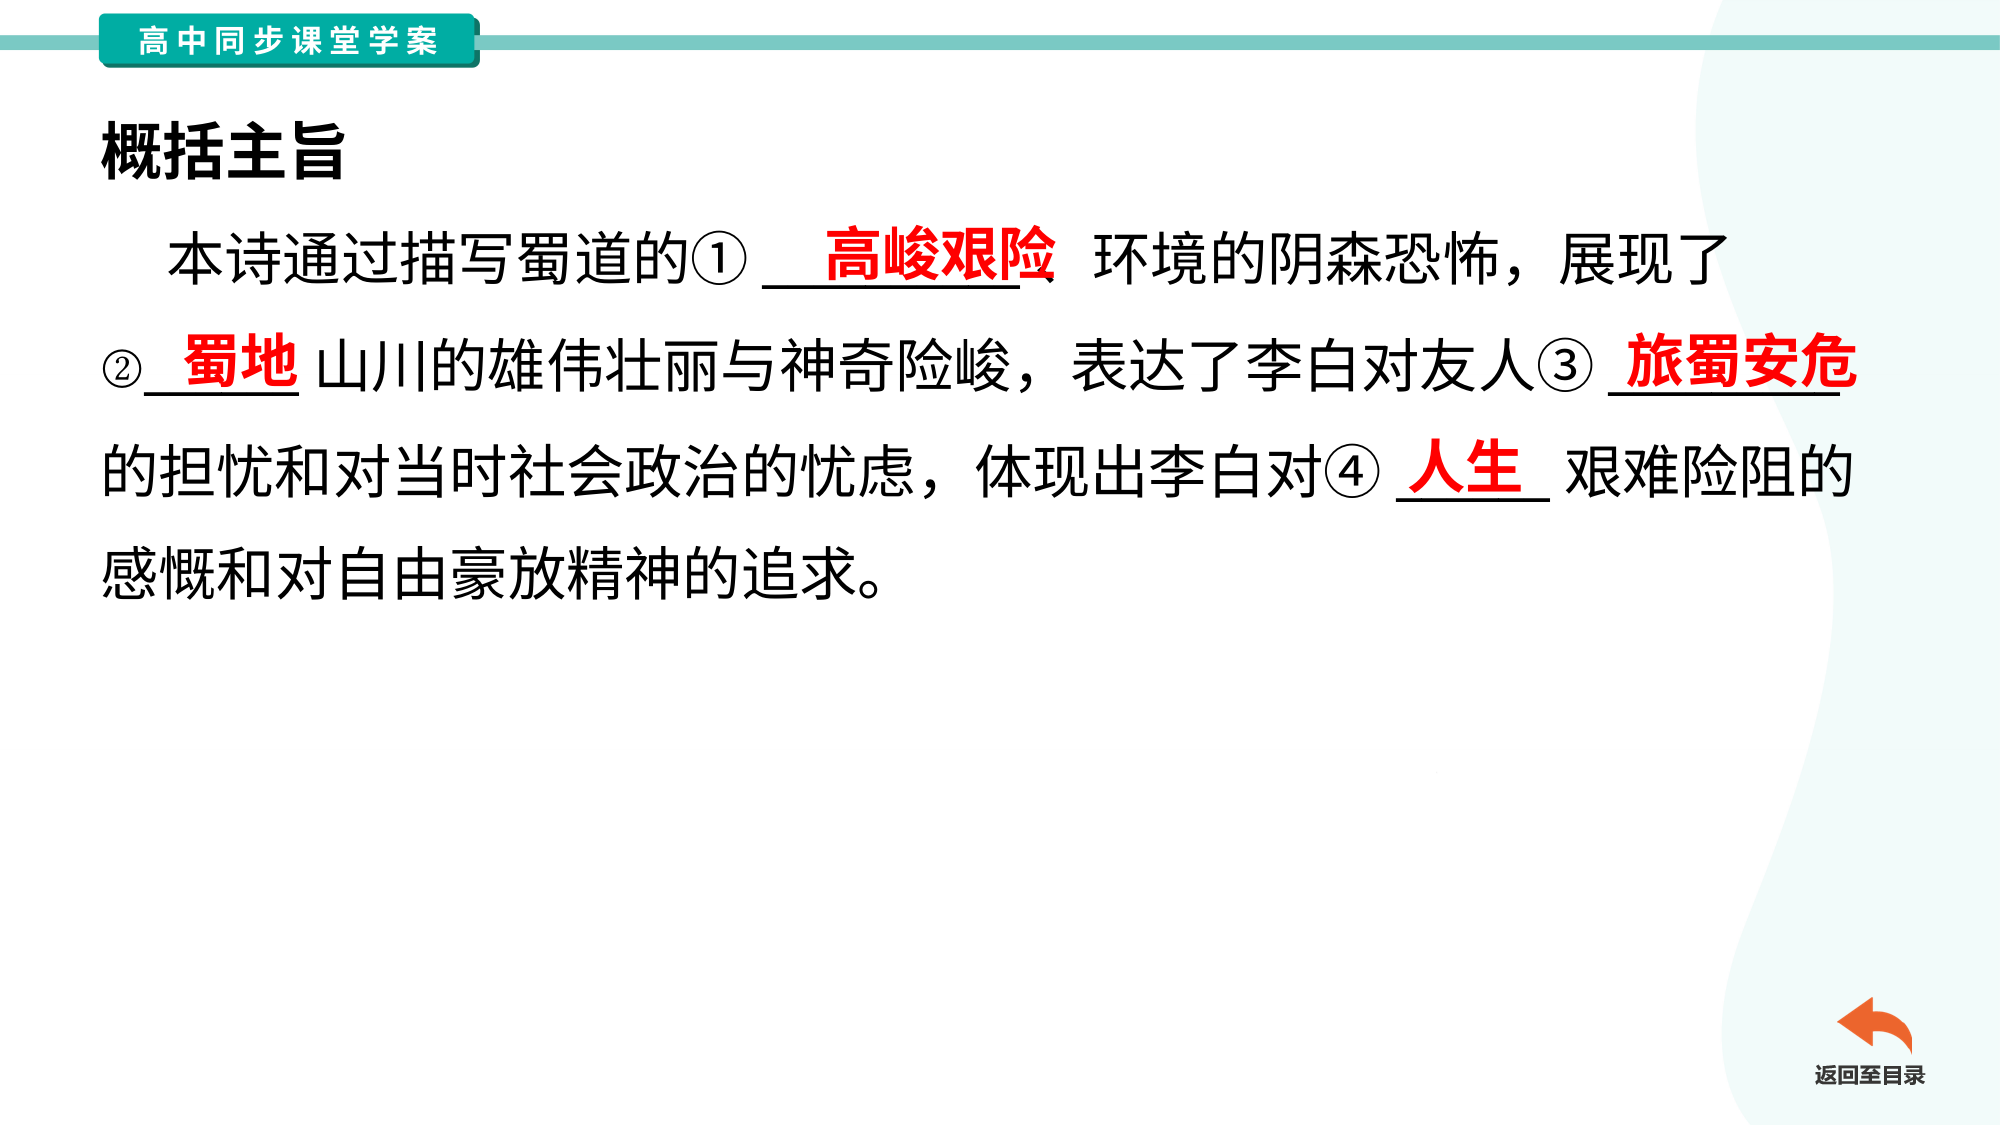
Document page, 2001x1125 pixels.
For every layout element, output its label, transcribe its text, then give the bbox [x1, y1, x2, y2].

text_box 蜀地 [160, 287, 321, 382]
text_box 高峻艰险 [802, 181, 1079, 276]
text_box 概括主旨 [100, 76, 1899, 186]
text_box 本诗通过描写蜀道的①__________、环境的阴森恐怖，展现了 ②______山川的雄伟壮丽与神奇险峻，表达了李白对友人③_________ 的担忧和对当时社会政治的忧虑，体现出李白对④______艰难险阻的 感慨和对自由豪放精神的追求。 [100, 186, 1899, 596]
text_box 旅蜀安危 [1604, 287, 1882, 382]
text_box 人生 [1385, 393, 1546, 488]
picture [0, 0, 2000, 1125]
